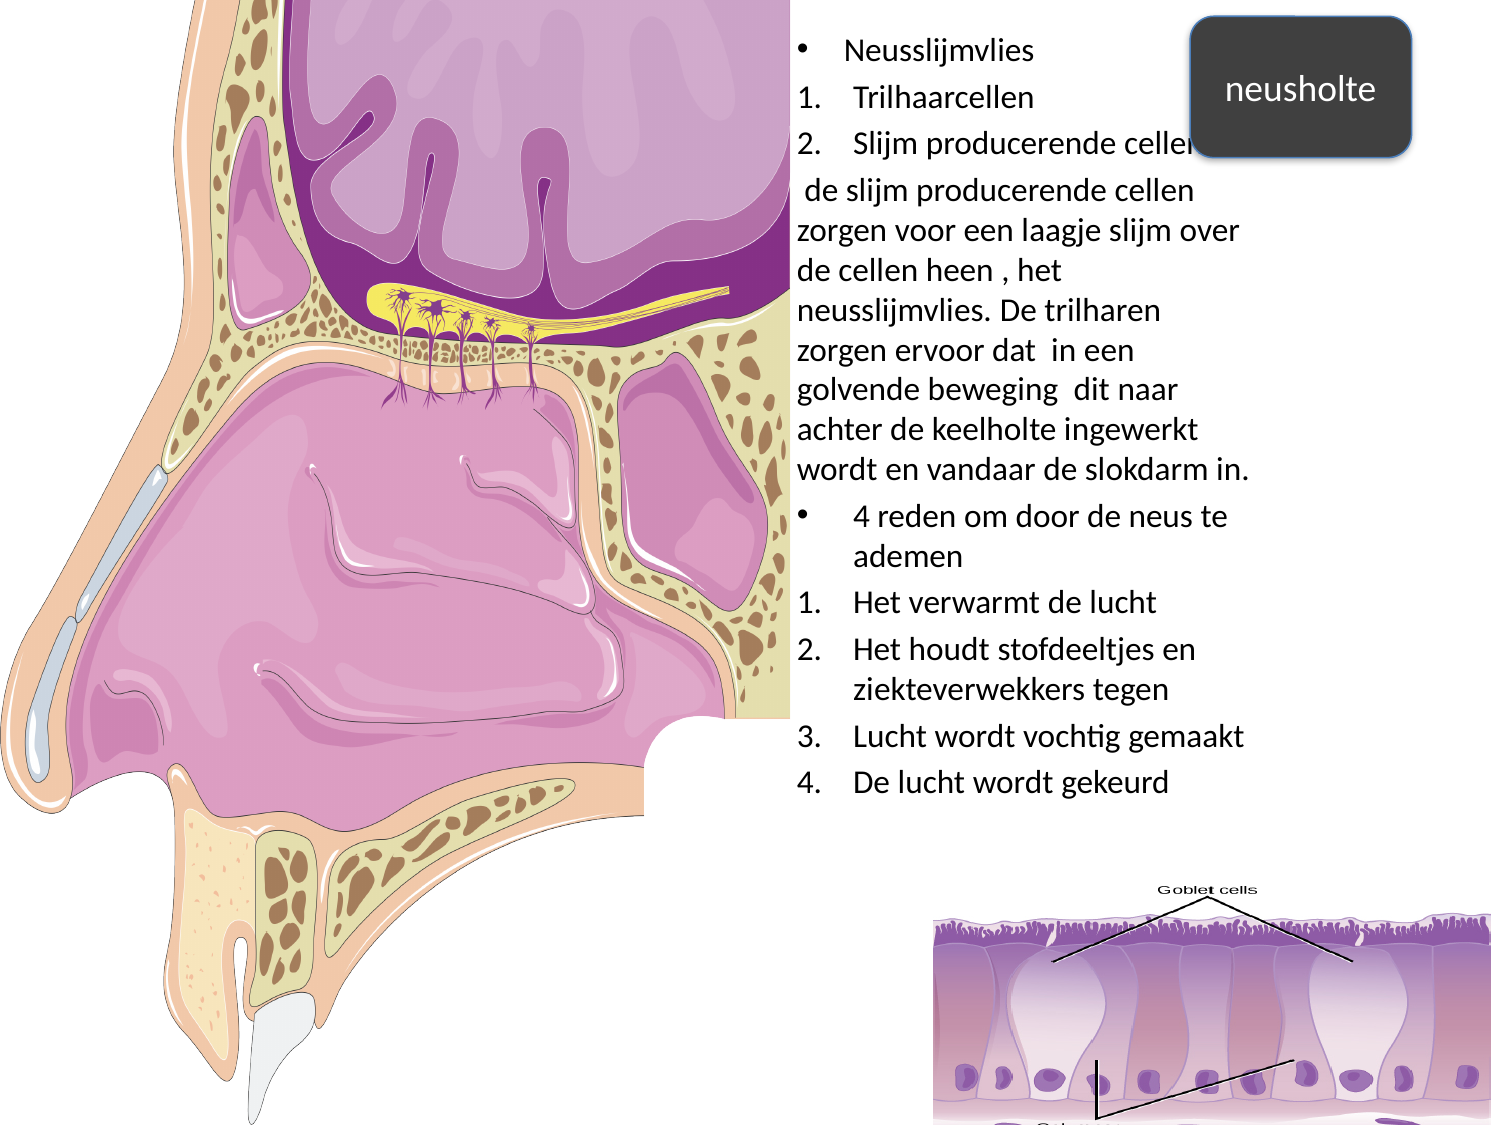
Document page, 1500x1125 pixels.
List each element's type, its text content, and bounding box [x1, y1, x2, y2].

picture [933, 860, 1491, 1125]
picture [0, 0, 791, 1125]
title e [795, 743, 1082, 1014]
list Neusslijmvlies Trilhaarcellen Slijm producerende cellen de slijm producerende cellen zorgen voor een laagje slijm over de cellen heen , het neusslijmvlies. De trilharen zorgen ervoor dat in een golvende beweging dit naar achter de keelholte ingewerkt wordt en vandaar de slokdarm in. 4 reden om door de neus te ademen Het verwarmt de lucht Het houdt stofdeeltjes en ziekteverwekkers tegen Lucht wordt vochtig gemaakt De lucht wordt gekeurd [795, 20, 1266, 705]
text_box [792, 0, 1500, 1125]
text_box neusholte [1189, 15, 1413, 159]
text_box [808, 598, 1233, 659]
